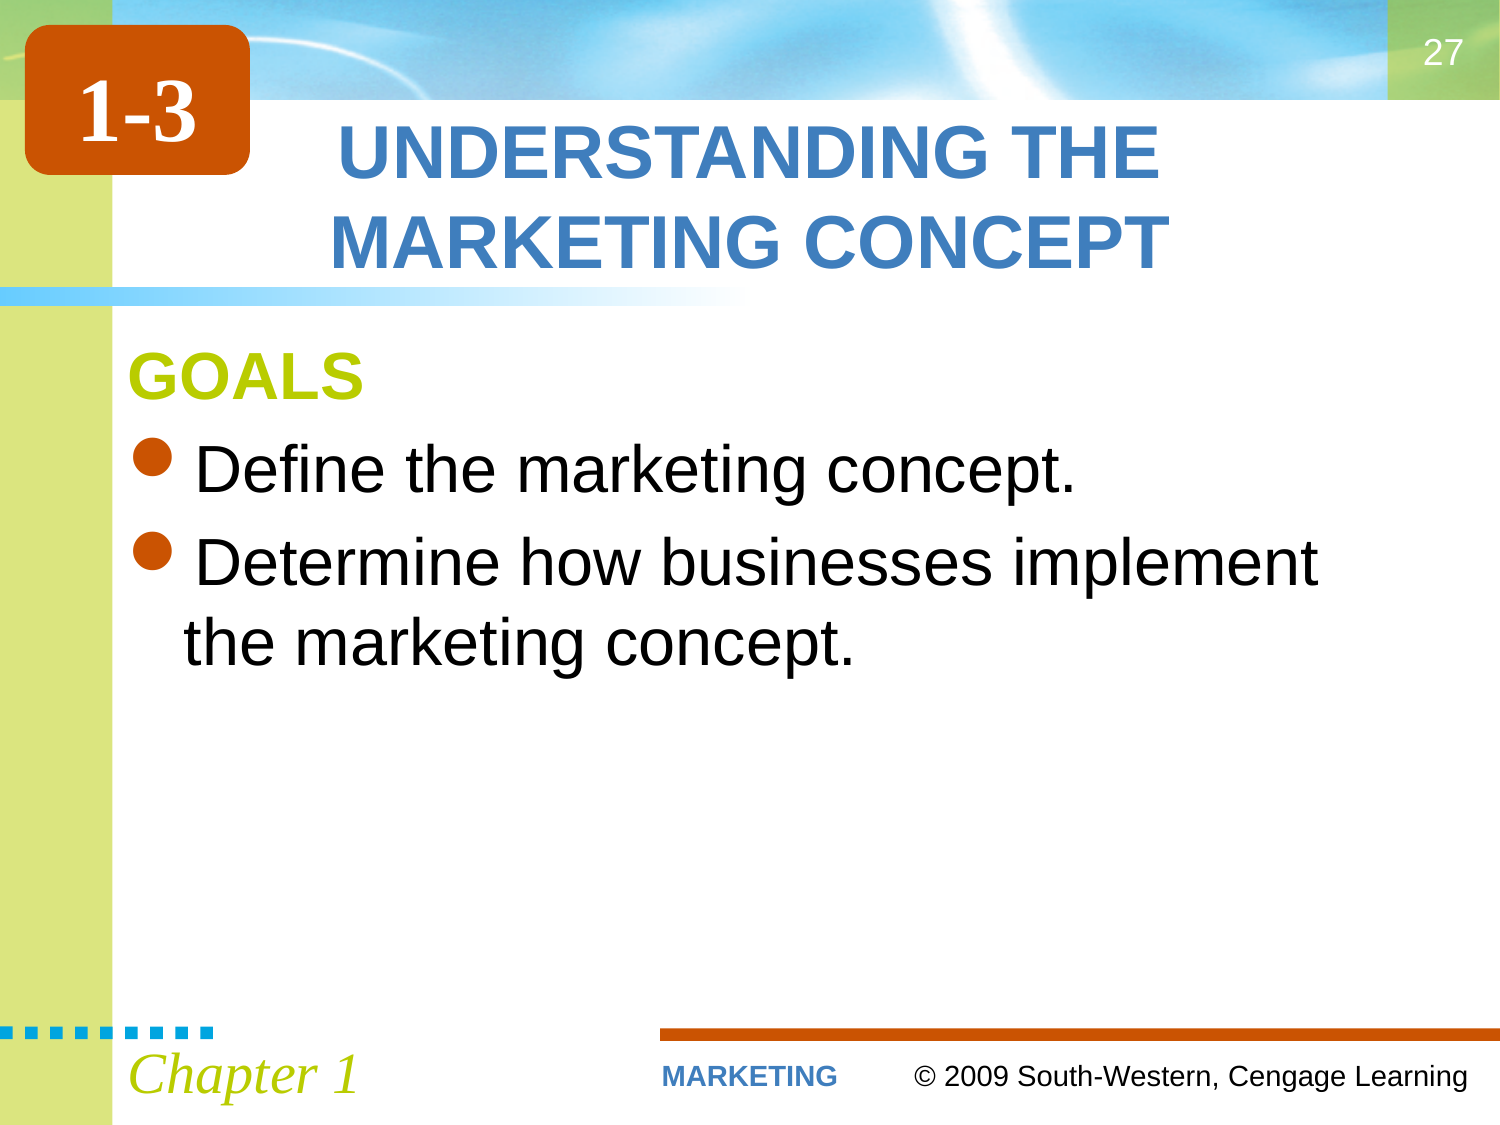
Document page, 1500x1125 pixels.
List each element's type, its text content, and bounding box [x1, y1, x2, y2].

title UNDERSTANDING THE MARKETING CONCEPT [112, 99, 1388, 288]
slide_number 27 [1387, 0, 1500, 101]
footer Chapter 1 [112, 1012, 638, 1113]
list GOALS Define the marketing concept. Determine how businesses implement the marketing concept. [112, 324, 1388, 1001]
text_box 1-3 [24, 24, 250, 175]
